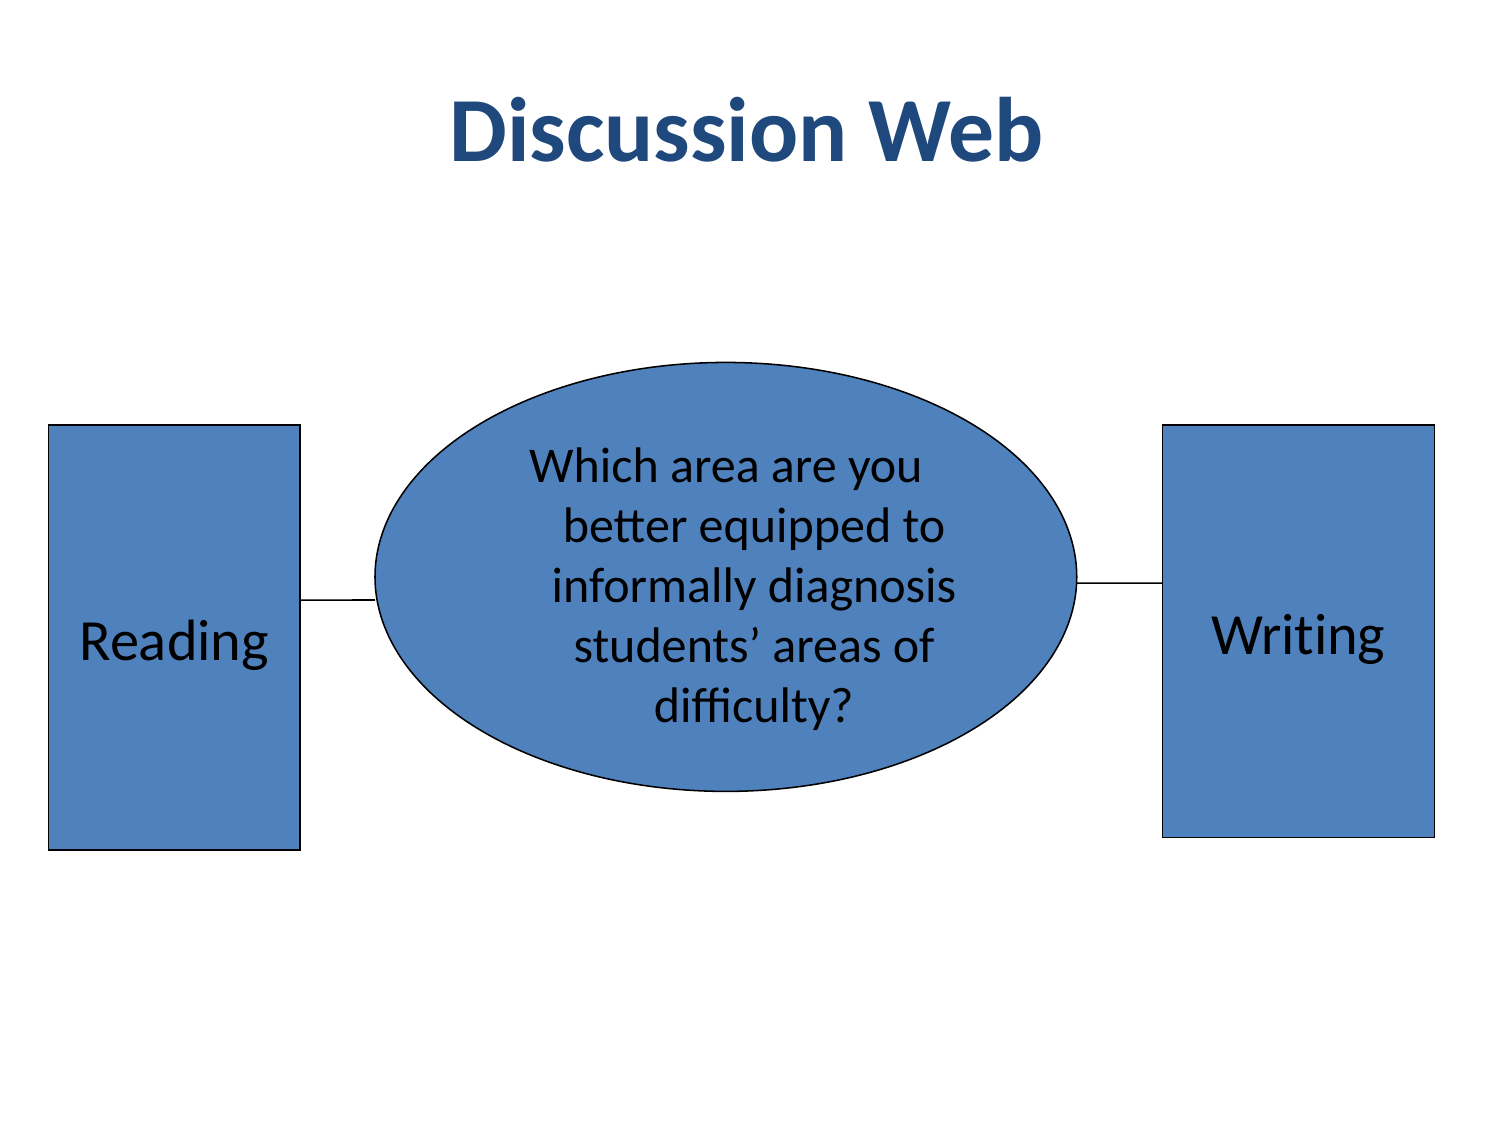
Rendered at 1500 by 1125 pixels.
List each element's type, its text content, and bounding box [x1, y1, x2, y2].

text_box Writing [1162, 425, 1435, 838]
text_box Discussion Web [112, 75, 1363, 188]
text_box Reading [48, 425, 300, 850]
text_box Which area are you better equipped to informally diagnosis students’ areas of difficulty? [375, 362, 1077, 792]
